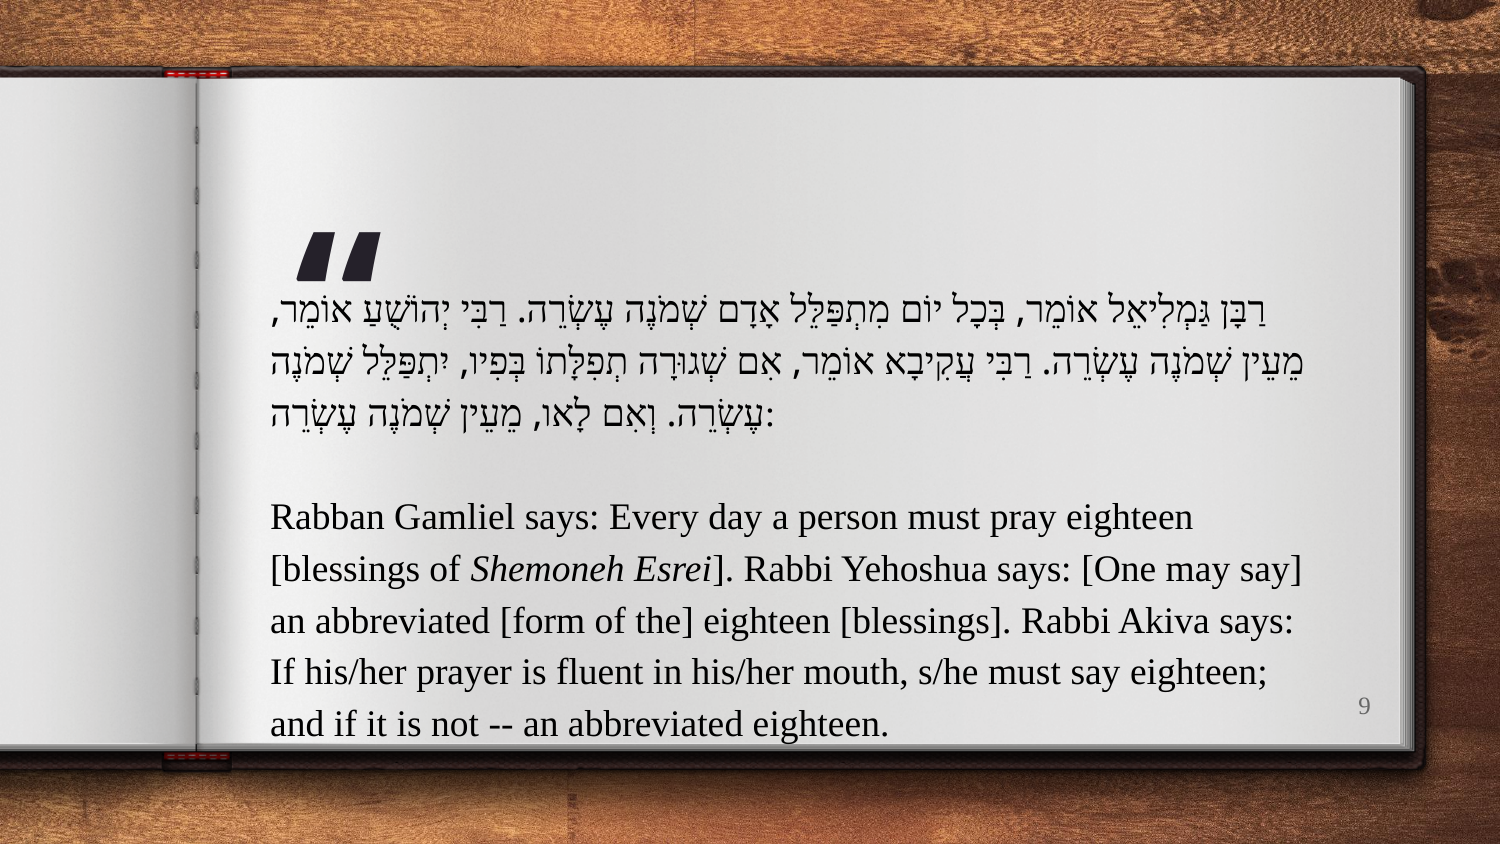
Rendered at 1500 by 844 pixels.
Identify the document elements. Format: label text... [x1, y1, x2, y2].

list רַבָּן גַּמְלִיאֵל אוֹמֵר, בְּכָל יוֹם מִתְפַּלֵּל אָדָם שְׁמֹנֶה עֶשְׂרֵה. רַבִּי יְהוֹשֻׁעַ אוֹמֵר, מֵעֵין שְׁמֹנֶה עֶשְׂרֵה. רַבִּי עֲקִיבָא אוֹמֵר, אִם שְׁגוּרָה תְפִלָּתוֹ בְּפִיו, יִתְפַּלֵּל שְׁמֹנֶה עֶשְׂרֵה. וְאִם לָאו, מֵעֵין שְׁמֹנֶה עֶשְׂרֵה: Rabban Gamliel says: Every day a person must pray eighteen [blessings of Shemoneh Esrei]. Rabbi Yehoshua says: [One may say] an abbreviated [form of the] eighteen [blessings]. Rabbi Akiva says: If his/her prayer is fluent in his/her mouth, s/he must say eighteen; and if it is not -- an abbreviated eighteen. [255, 263, 1341, 763]
picture [0, 0, 1500, 844]
slide_number ‹#› [1341, 672, 1386, 737]
